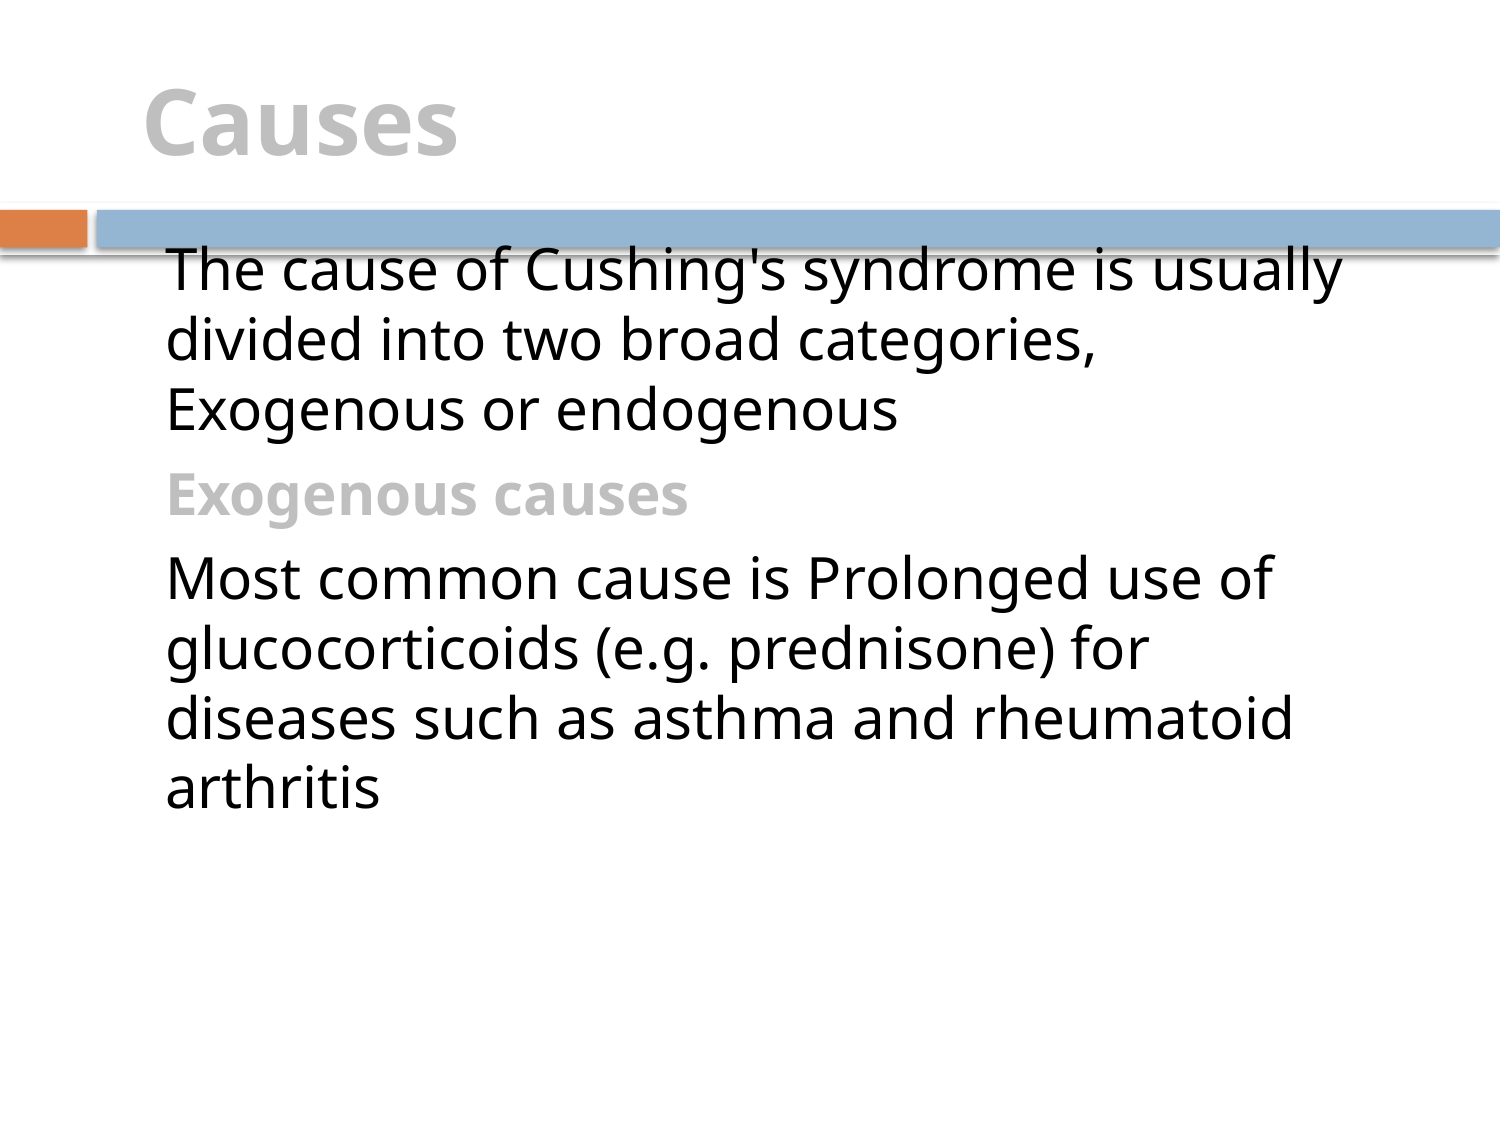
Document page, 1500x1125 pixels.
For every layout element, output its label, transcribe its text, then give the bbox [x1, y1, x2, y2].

title Causes [100, 37, 1439, 201]
list The cause of Cushing's syndrome is usually divided into two broad categories, Exogenous or endogenous Exogenous causes Most common cause is Prolonged use of glucocorticoids (e.g. prednisone) for diseases such as asthma and rheumatoid arthritis [149, 224, 1426, 976]
